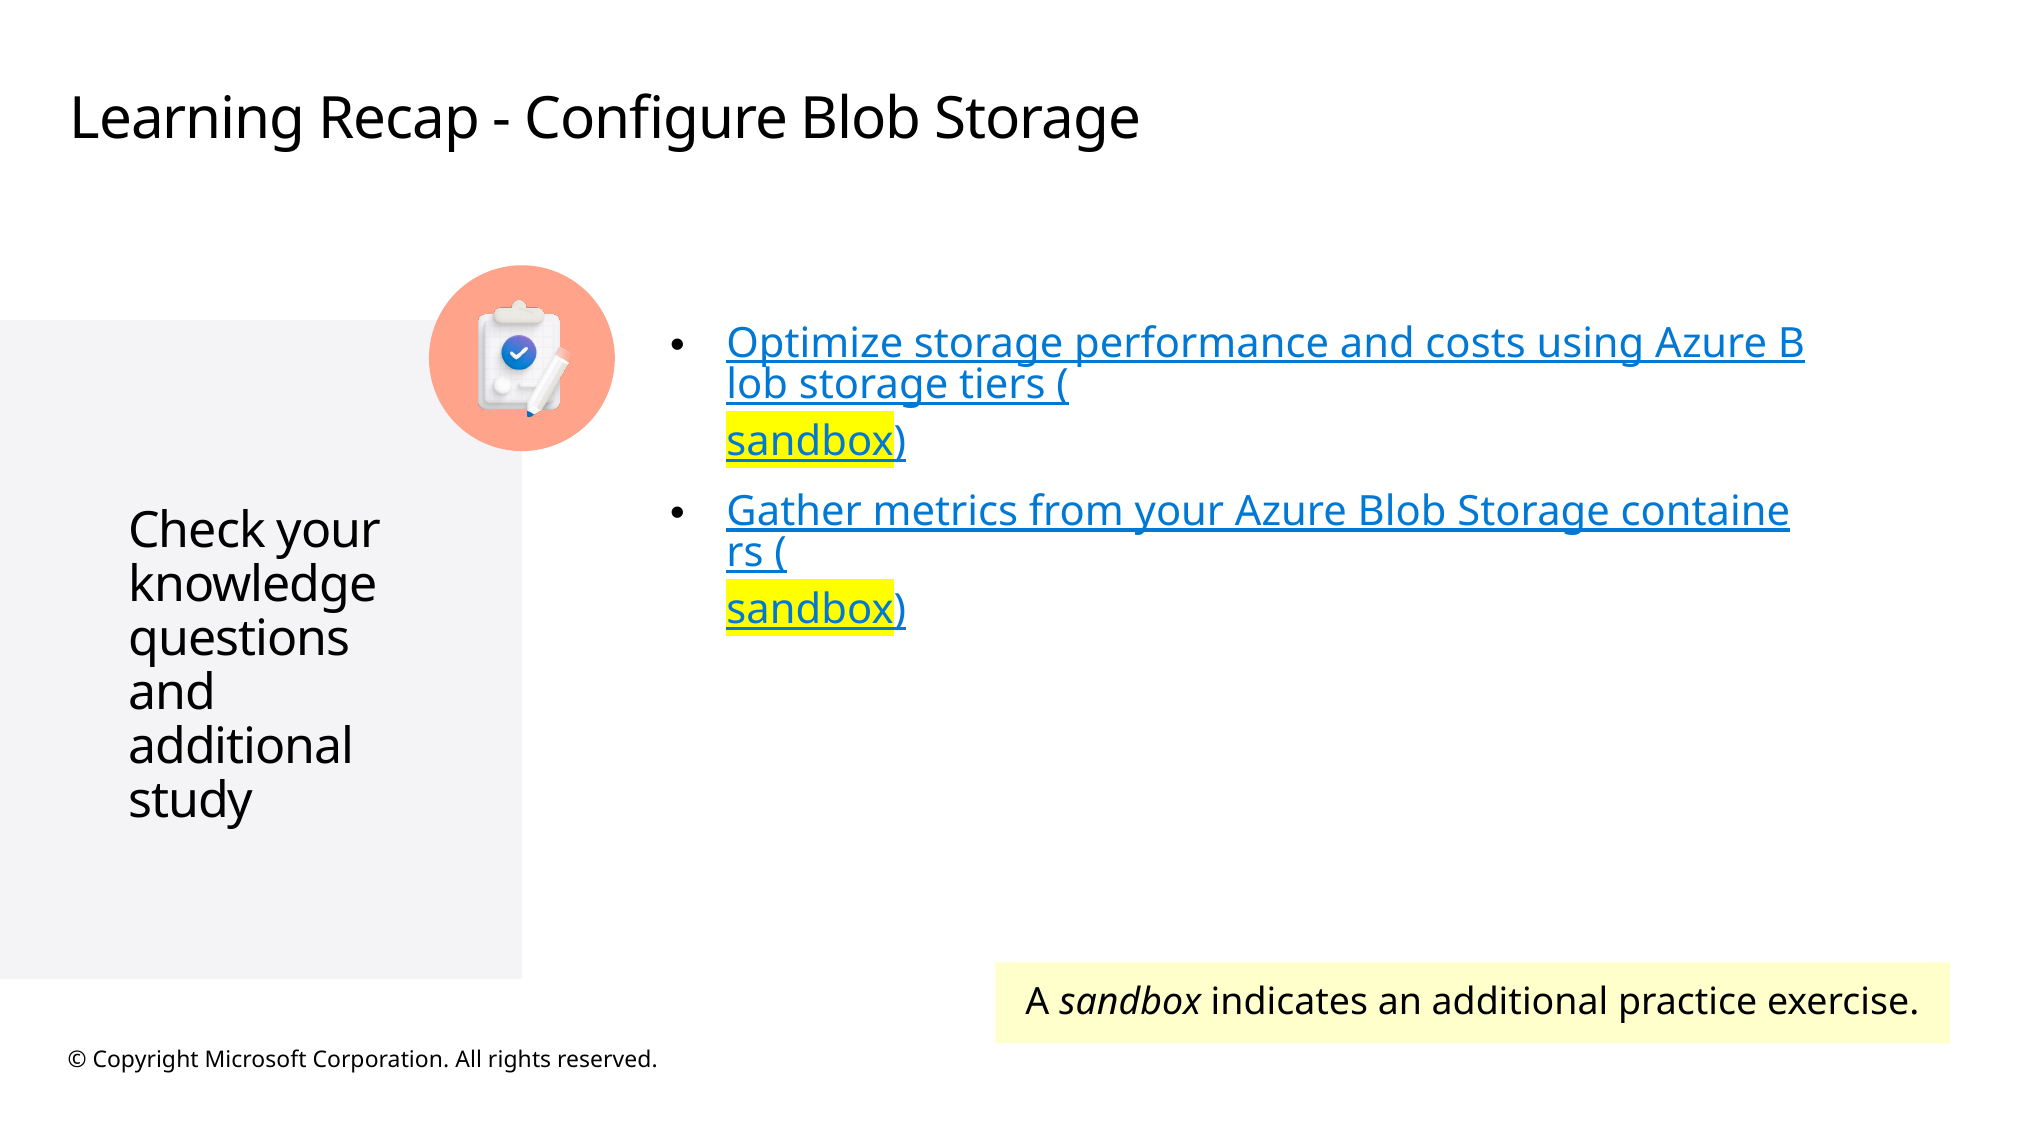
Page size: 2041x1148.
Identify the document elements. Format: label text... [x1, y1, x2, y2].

text_box A sandbox indicates an additional practice exercise. [995, 962, 1950, 1044]
picture [463, 300, 580, 417]
text_box Optimize storage performance and costs using Azure Blob storage tiers (sandbox) Gather metrics from your Azure Blob Storage containers (sandbox) [652, 297, 1824, 644]
title Learning Recap - Configure Blob Storage [70, 73, 1968, 188]
